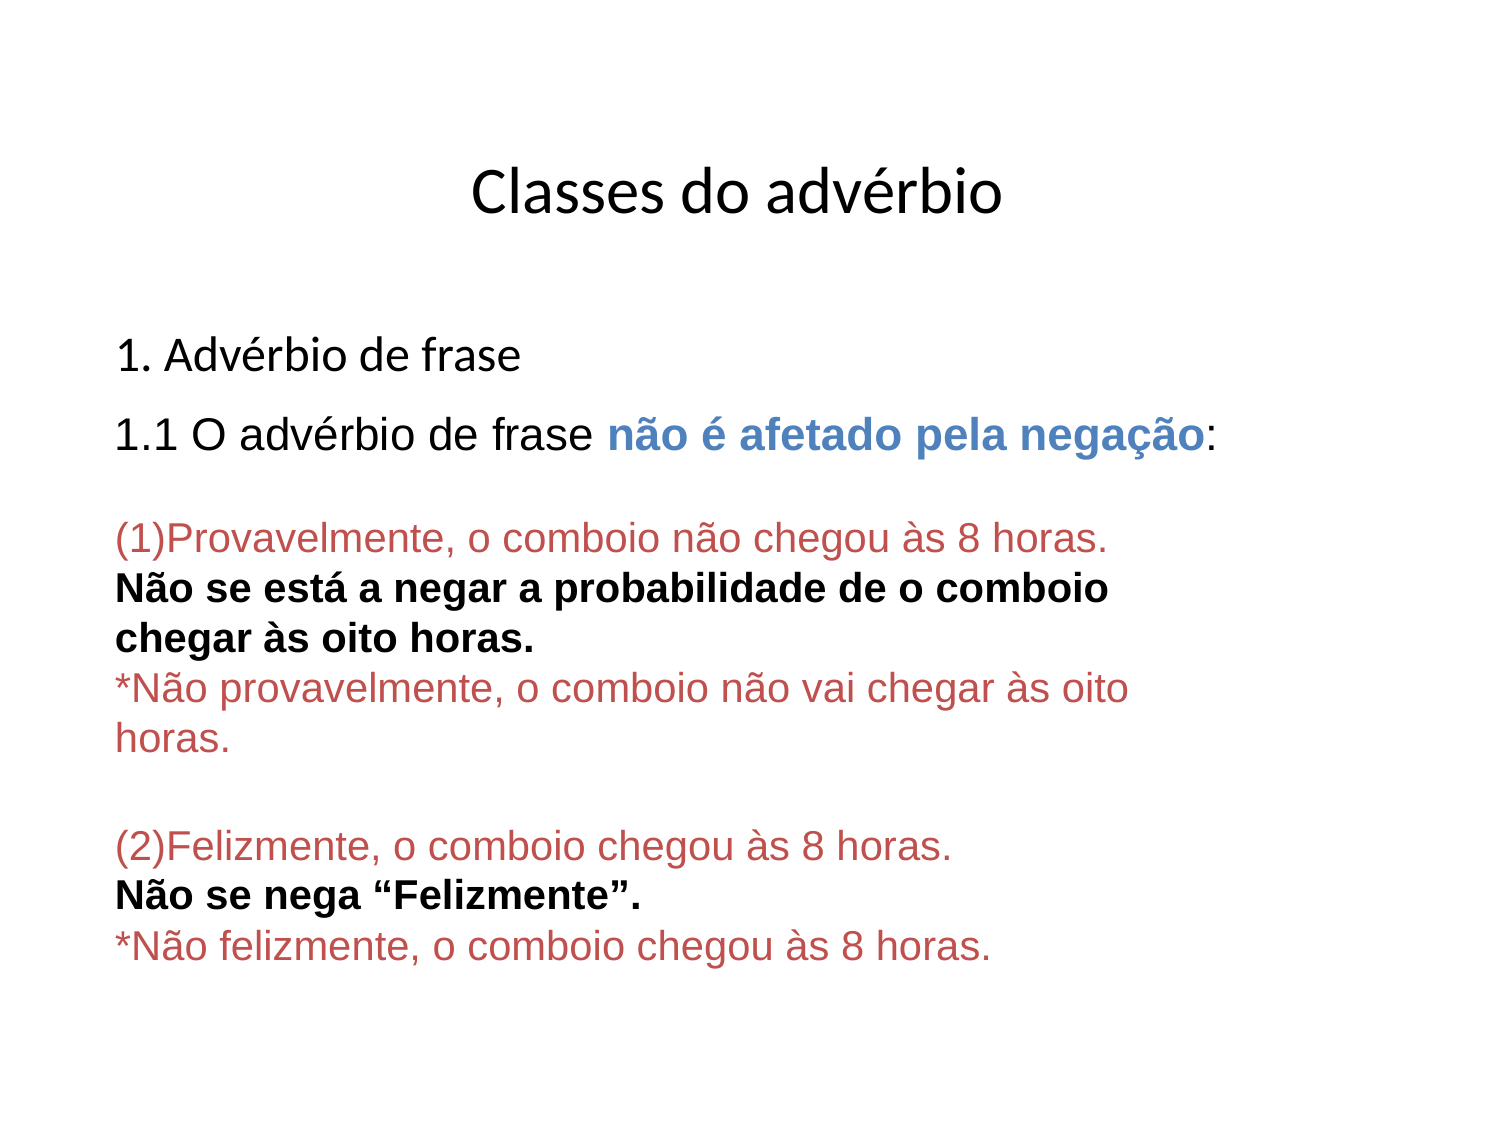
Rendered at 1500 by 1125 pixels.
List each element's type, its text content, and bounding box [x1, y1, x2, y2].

text_box 1. Advérbio de frase [100, 314, 786, 389]
text_box (1)Provavelmente, o comboio não chegou às 8 horas. Não se está a negar a probabilidade de o comboio chegar às oito horas. *Não provavelmente, o comboio não vai chegar às oito horas. [100, 503, 1223, 769]
text_box (2)Felizmente, o comboio chegou às 8 horas. Não se nega “Felizmente”. *Não felizmente, o comboio chegou às 8 horas. [100, 810, 1235, 976]
text_box 1.1 O advérbio de frase não é afetado pela negação: [100, 397, 1305, 467]
text_box Classes do advérbio [395, 139, 1081, 234]
